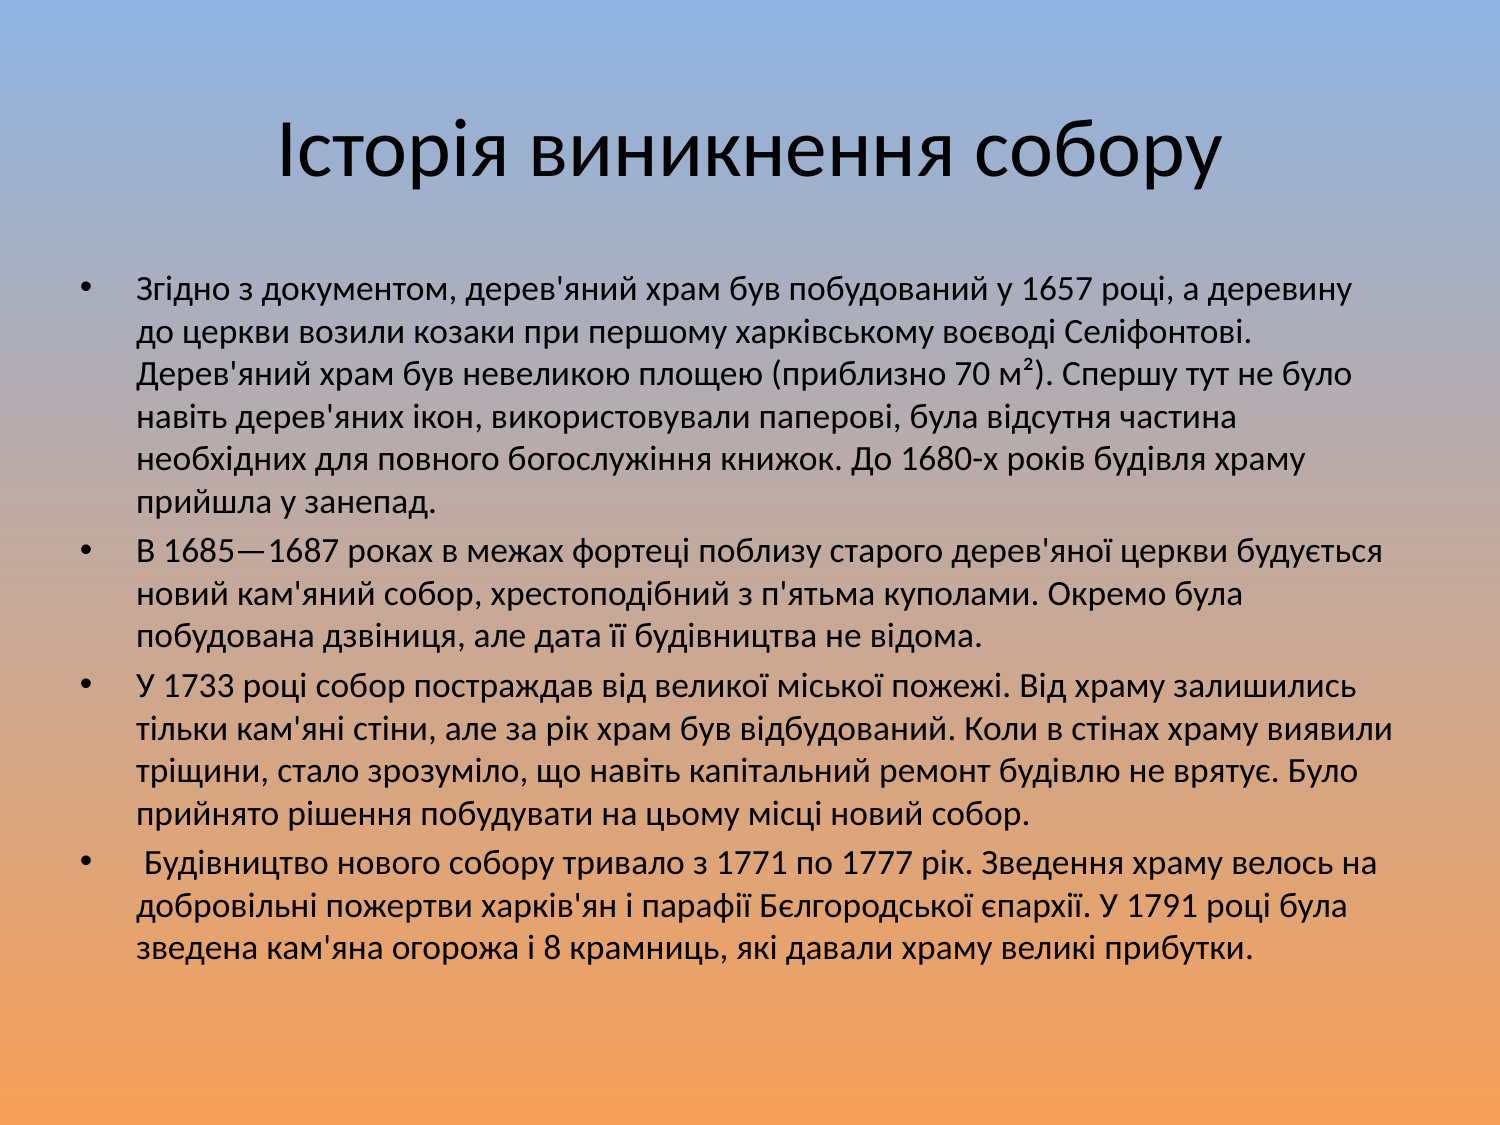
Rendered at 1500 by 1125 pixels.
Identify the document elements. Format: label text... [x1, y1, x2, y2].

list Згідно з документом, дерев'яний храм був побудований у 1657 році, а деревину до церкви возили козаки при першому харківському воєводі Селіфонтові. Дерев'яний храм був невеликою площею (приблизно 70 м²). Спершу тут не було навіть дерев'яних ікон, використовували паперові, була відсутня частина необхідних для повного богослужіння книжок. До 1680-х років будівля храму прийшла у занепад. В 1685—1687 роках в межах фортеці поблизу старого дерев'яної церкви будується новий кам'яний собор, хрестоподібний з п'ятьма куполами. Окремо була побудована дзвіниця, але дата її будівництва не відома. У 1733 році собор постраждав від великої міської пожежі. Від храму залишились тільки кам'яні стіни, але за рік храм був відбудований. Коли в стінах храму виявили тріщини, стало зрозуміло, що навіть капітальний ремонт будівлю не врятує. Було прийнято рішення побудувати на цьому місці новий собор. Будівництво нового собору тривало з 1771 по 1777 рік. Зведення храму велось на добровільні пожертви харків'ян і парафії Бєлгородської єпархії. У 1791 році була зведена кам'яна огорожа і 8 крамниць, які давали храму великі прибутки. [64, 207, 1416, 1083]
title Історія виникнення собору [74, 66, 1426, 221]
